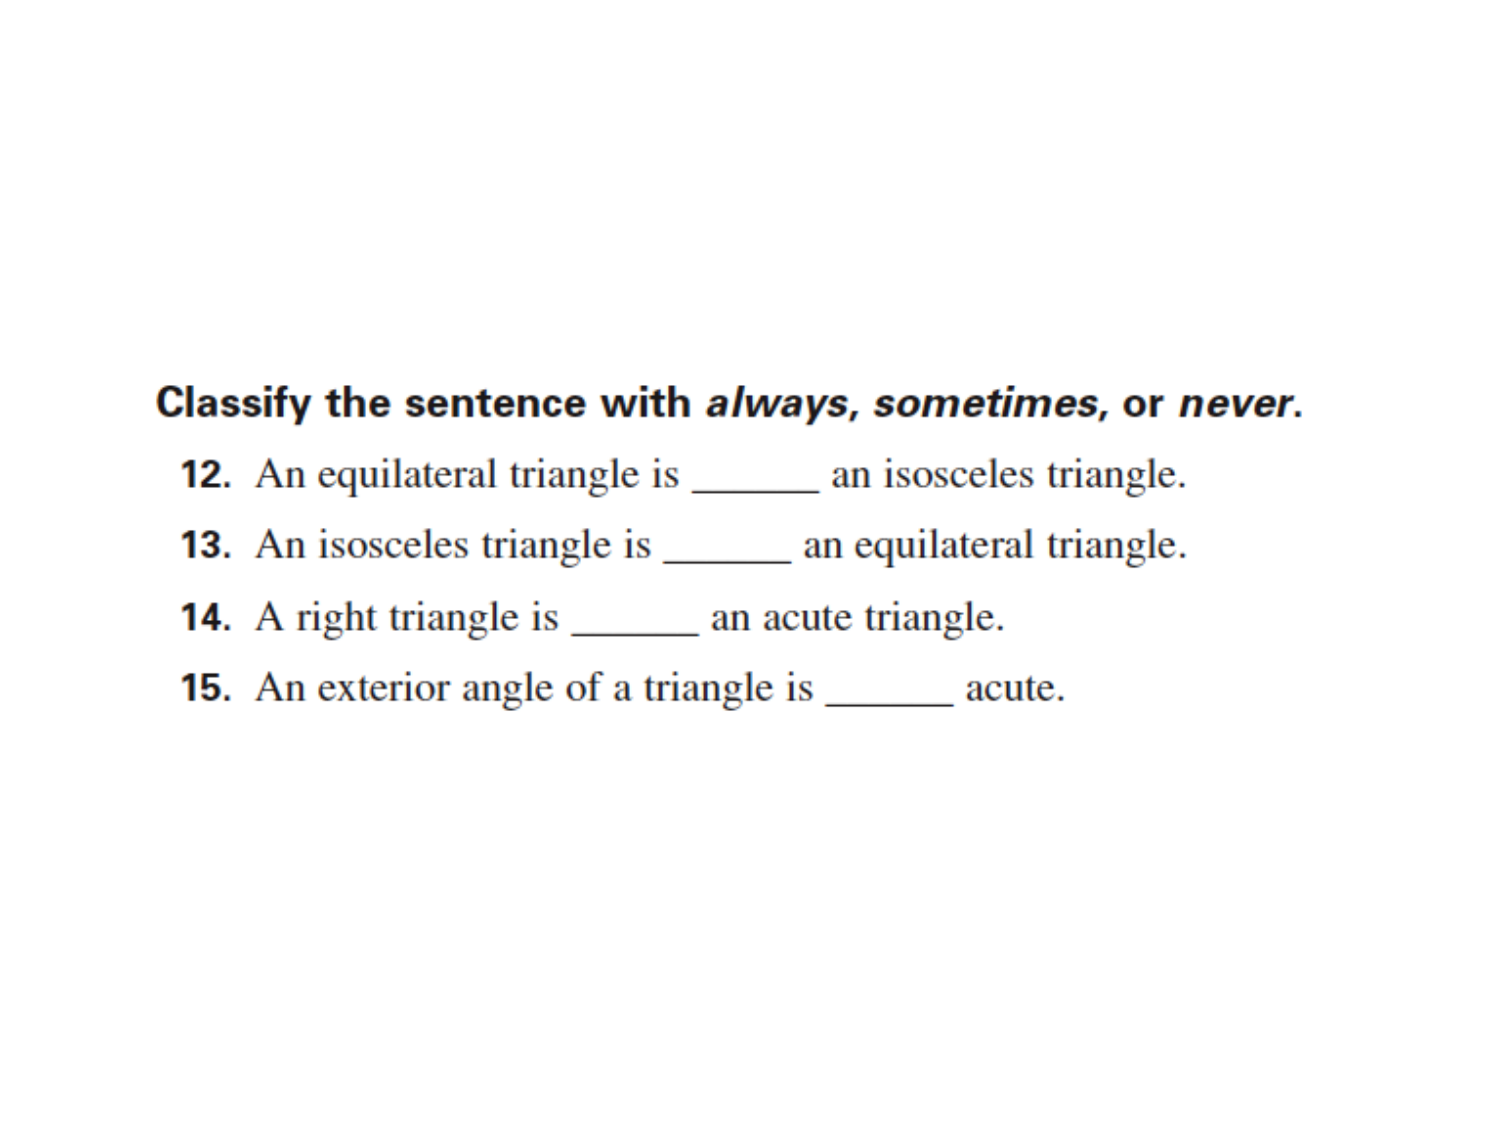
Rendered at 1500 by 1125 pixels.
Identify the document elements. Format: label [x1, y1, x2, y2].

list [112, 341, 1388, 758]
